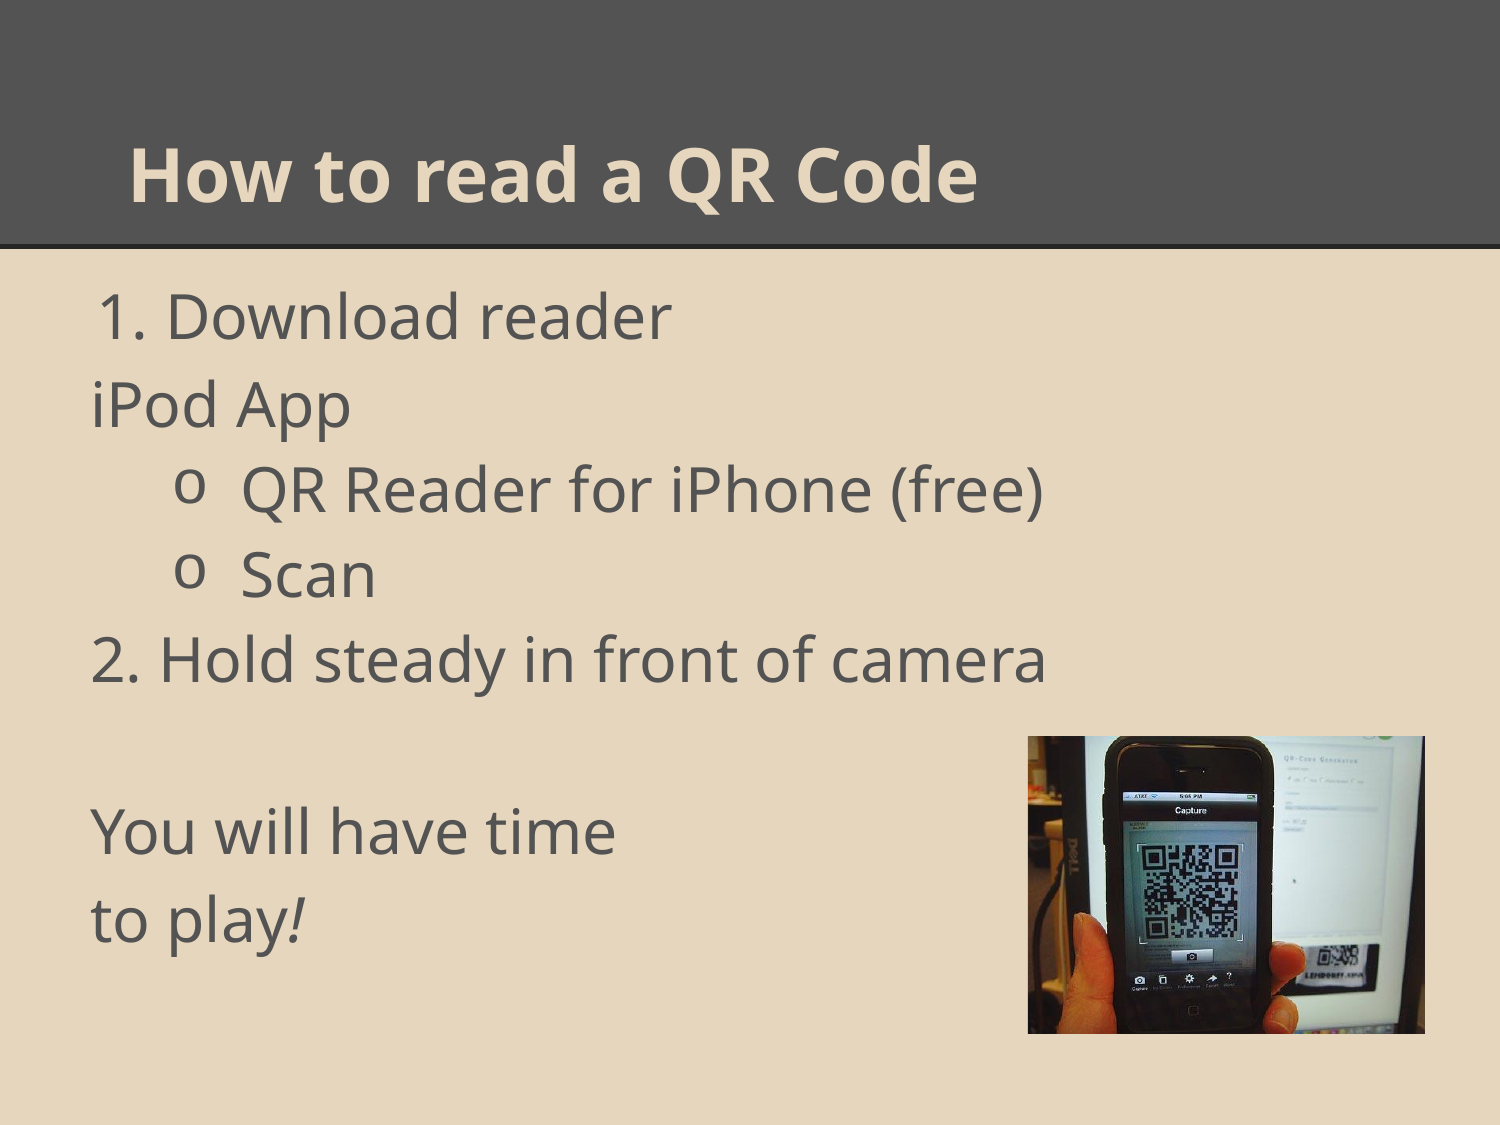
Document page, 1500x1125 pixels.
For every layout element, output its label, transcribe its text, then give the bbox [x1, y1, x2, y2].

title How to read a QR Code [75, 14, 1425, 233]
text_box [1027, 736, 1425, 1034]
list Download reader iPod App QR Reader for iPhone (free) Scan 2. Hold steady in front of camera You will have time to play! [75, 262, 1425, 970]
